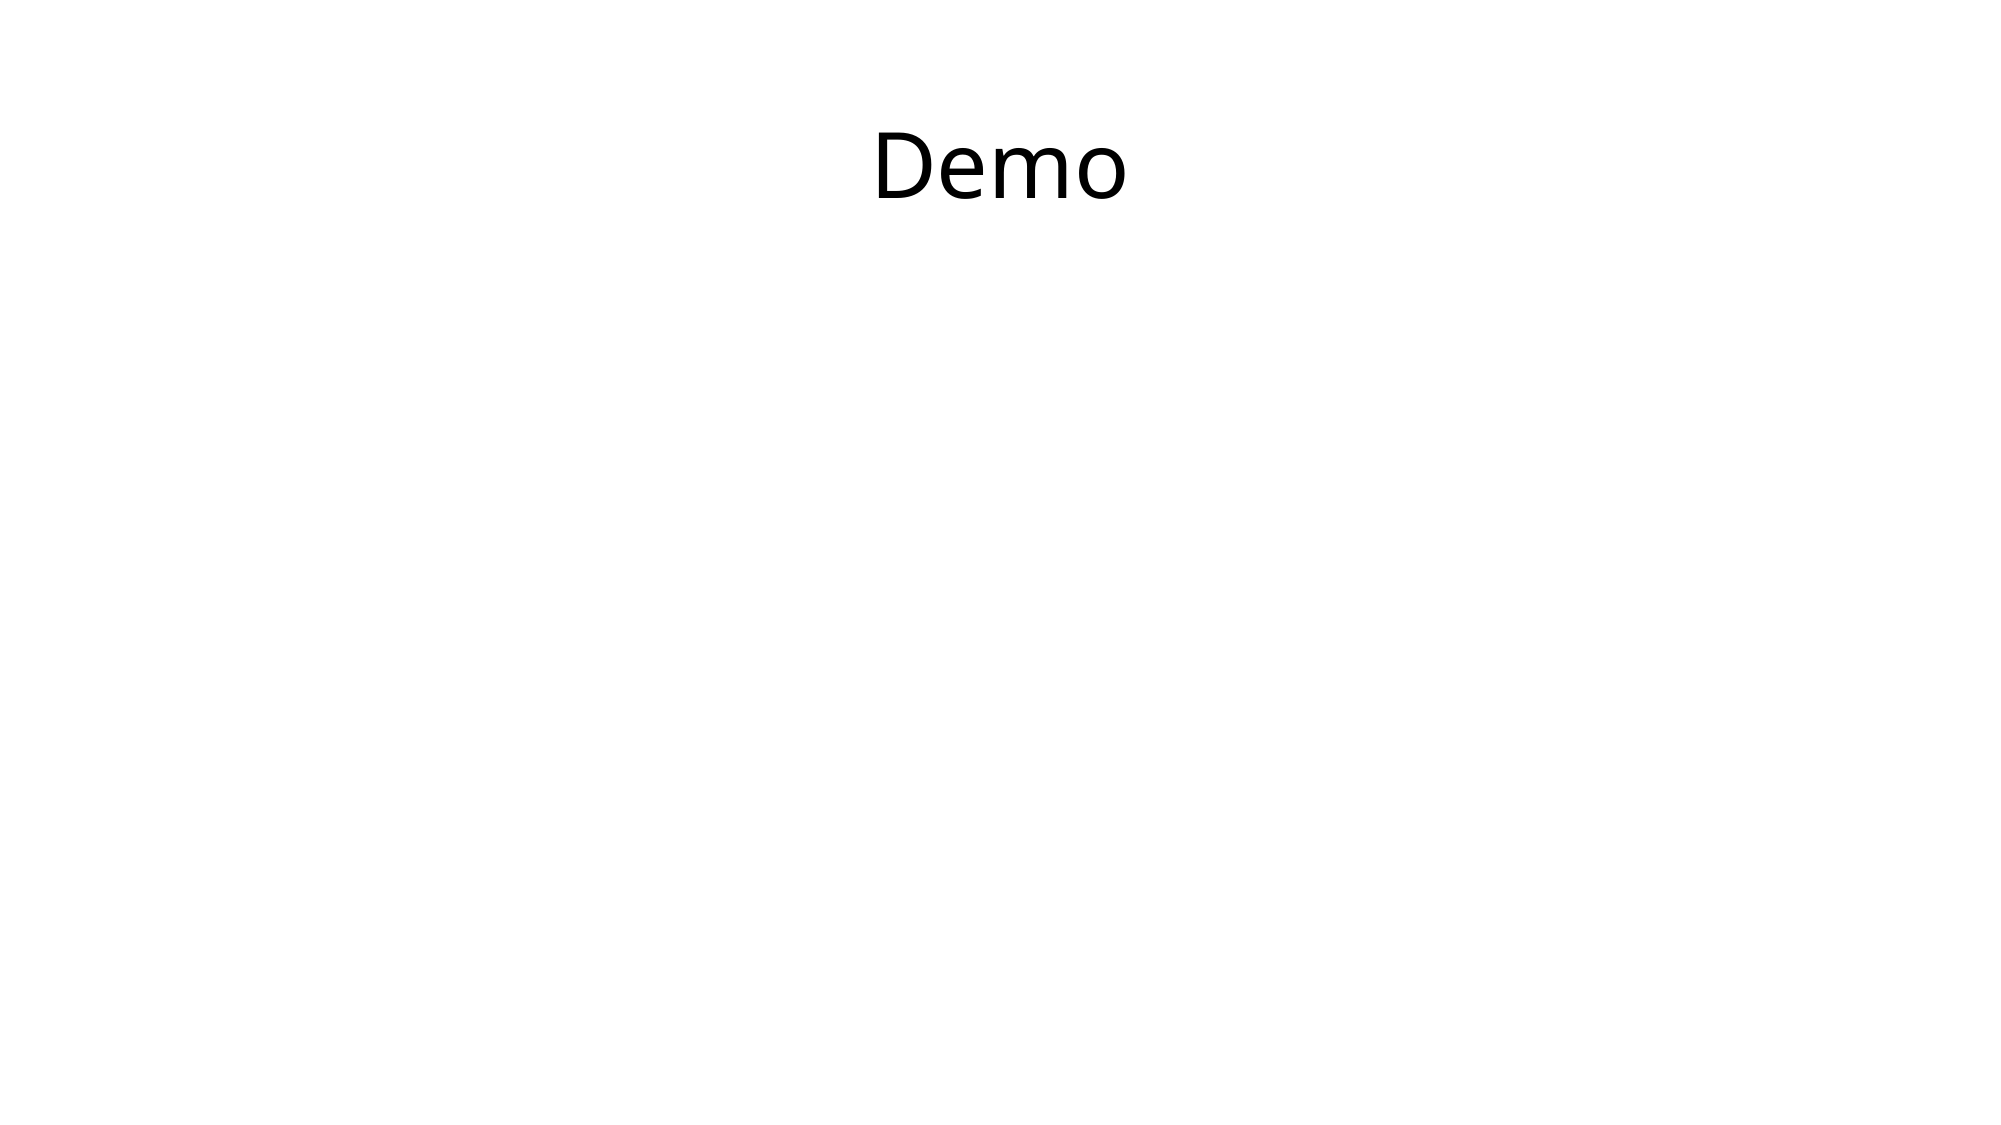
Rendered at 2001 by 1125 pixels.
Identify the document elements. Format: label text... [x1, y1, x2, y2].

title Demo [137, 59, 1863, 278]
